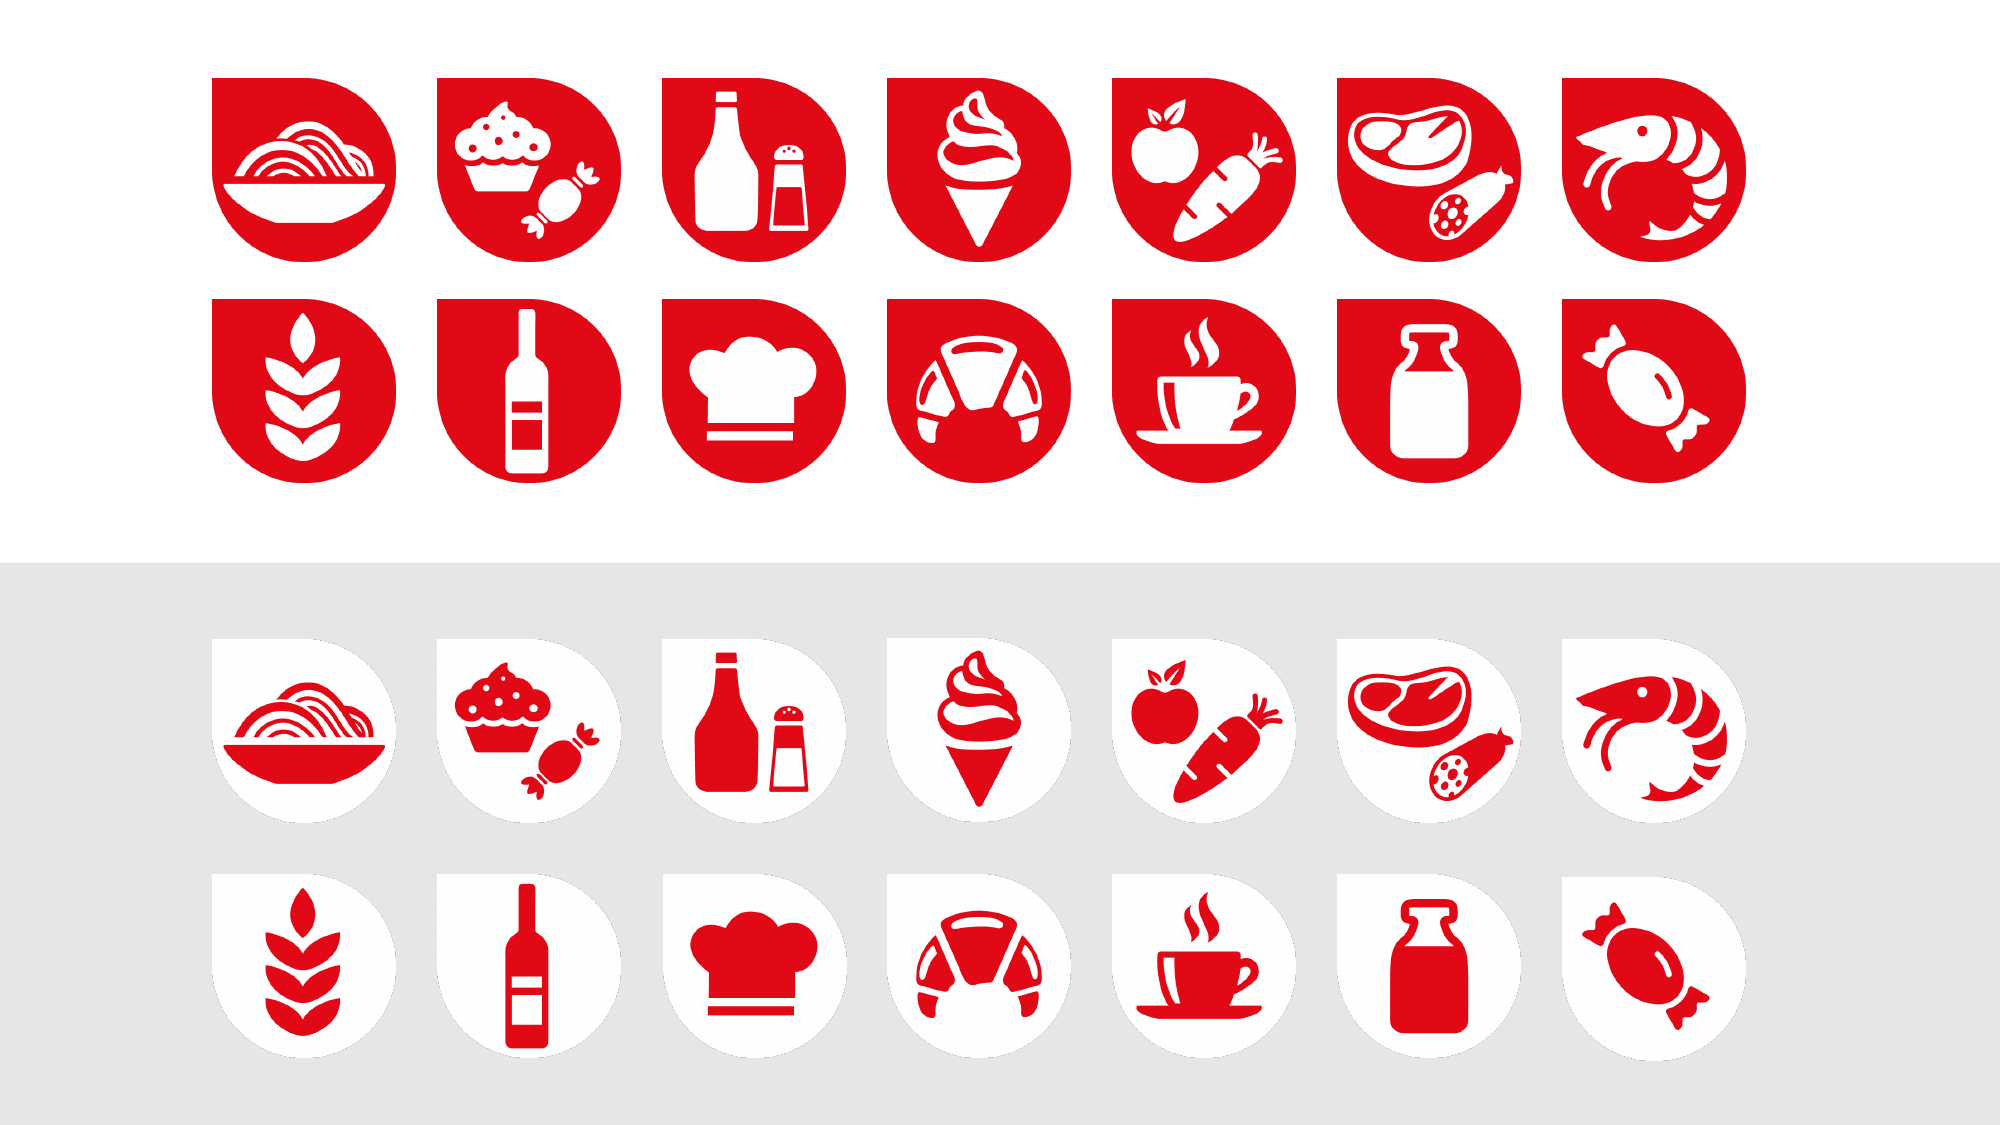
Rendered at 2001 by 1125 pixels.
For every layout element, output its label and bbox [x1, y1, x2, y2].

picture [662, 78, 847, 263]
picture [662, 638, 847, 823]
picture [437, 638, 622, 823]
picture [886, 874, 1072, 1059]
picture [1561, 78, 1746, 263]
picture [212, 78, 397, 263]
picture [1336, 78, 1521, 263]
picture [1111, 78, 1296, 263]
picture [886, 637, 1072, 822]
picture [1561, 876, 1746, 1062]
picture [1336, 638, 1521, 823]
picture [1336, 874, 1521, 1059]
picture [1336, 298, 1521, 483]
picture [1561, 298, 1746, 483]
picture [437, 78, 622, 263]
picture [212, 298, 397, 483]
picture [886, 78, 1072, 263]
picture [437, 874, 622, 1059]
picture [1111, 298, 1296, 483]
picture [1111, 874, 1296, 1059]
picture [1111, 638, 1296, 823]
text_box [0, 561, 2000, 1125]
picture [663, 874, 848, 1059]
picture [212, 874, 397, 1059]
picture [212, 638, 397, 823]
picture [1561, 638, 1746, 823]
picture [886, 298, 1072, 483]
picture [662, 298, 847, 483]
picture [437, 298, 622, 483]
